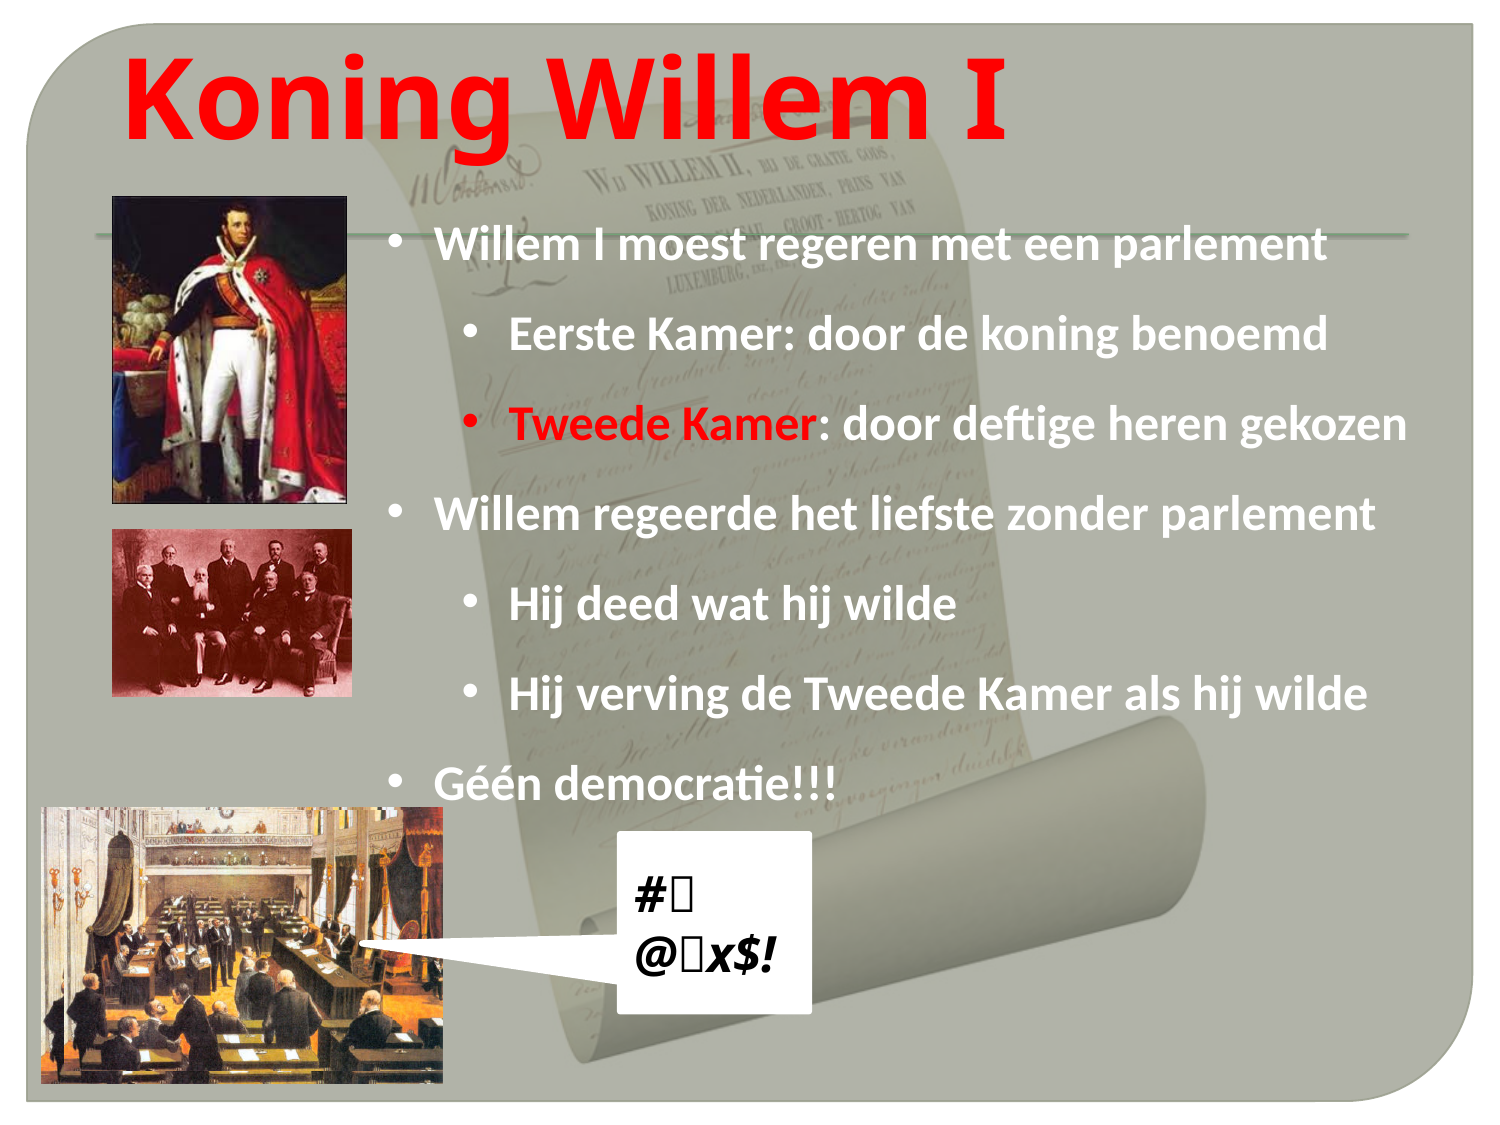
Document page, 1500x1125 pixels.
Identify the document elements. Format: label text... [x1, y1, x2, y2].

text_box Koning Willem I [53, 19, 1075, 170]
text_box # @x$! [452, 831, 813, 1015]
picture [41, 806, 444, 1084]
text_box [0, 0, 1500, 1125]
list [111, 196, 348, 504]
picture [111, 528, 352, 697]
text_box Willem I moest regeren met een parlement Eerste Kamer: door de koning benoemd Tweede Kamer: door deftige heren gekozen Willem regeerde het liefste zonder parlement Hij deed wat hij wilde Hij verving de Tweede Kamer als hij wilde Géén democratie!!! [371, 172, 1447, 818]
